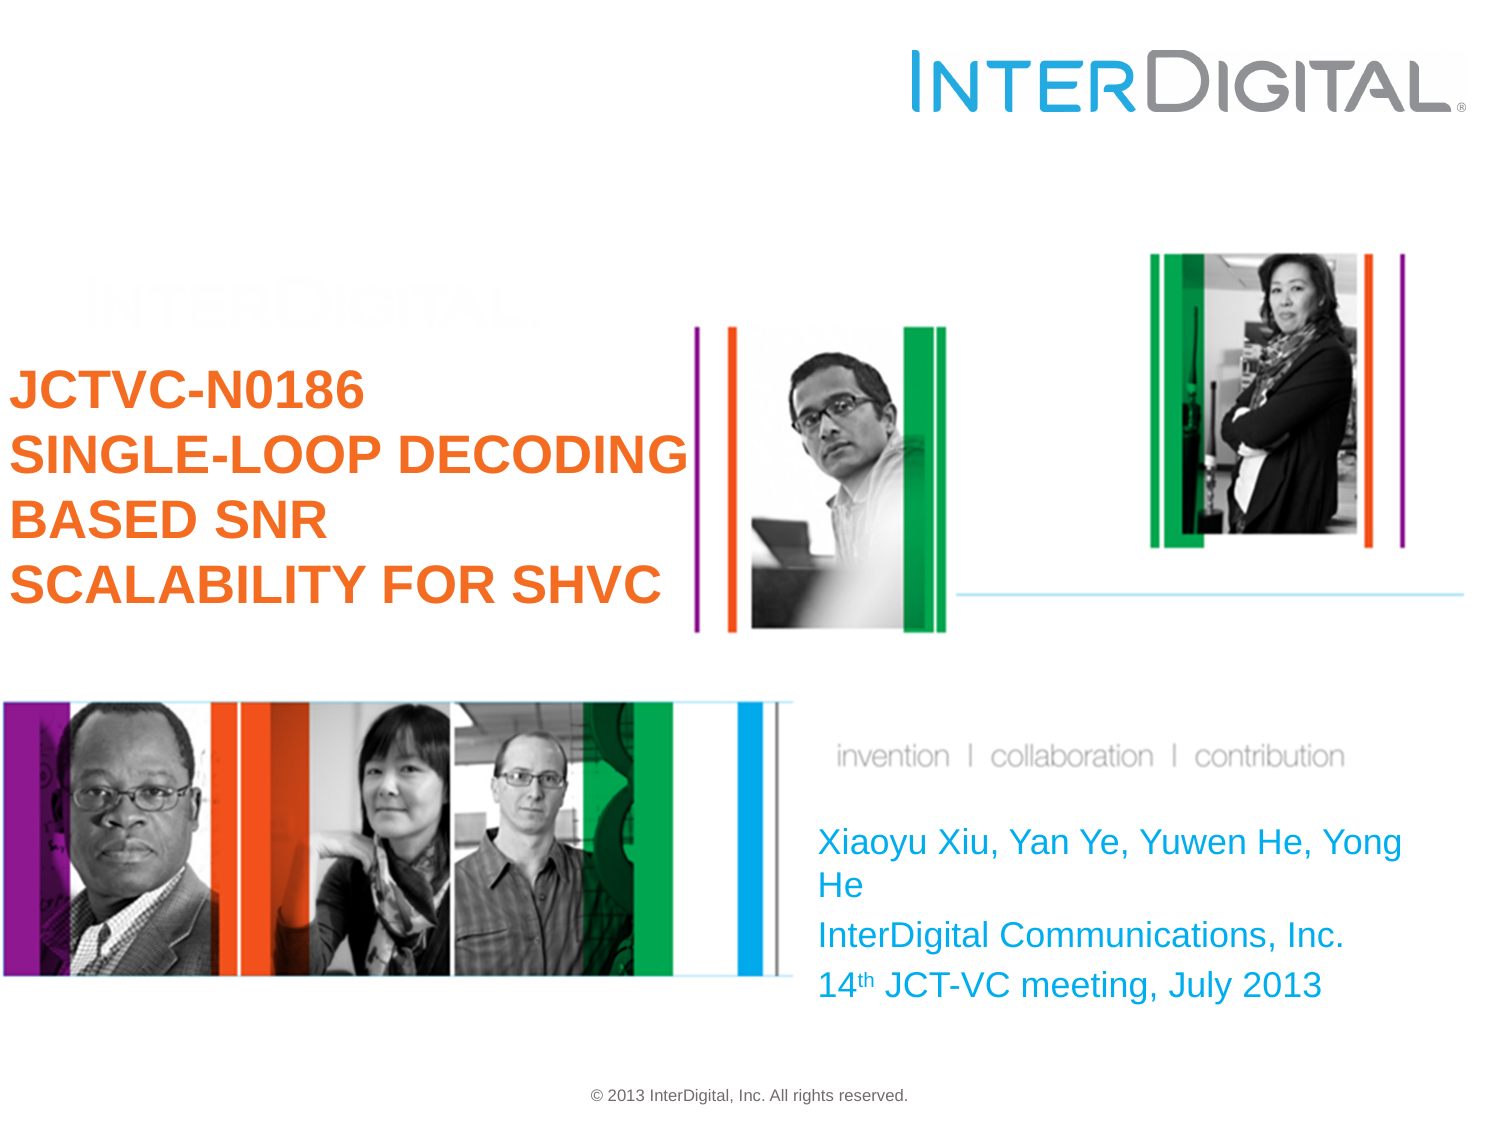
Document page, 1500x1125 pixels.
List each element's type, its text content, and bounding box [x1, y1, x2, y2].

picture [912, 50, 1466, 112]
list Xiaoyu Xiu, Yan Ye, Yuwen He, Yong He InterDigital Communications, Inc. 14th JCT-VC meeting, July 2013 [802, 810, 1466, 1013]
title JCTVC-N0186 Single-loop decoding based SNR scalability for SHVC [0, 316, 712, 622]
picture [0, 140, 1500, 984]
